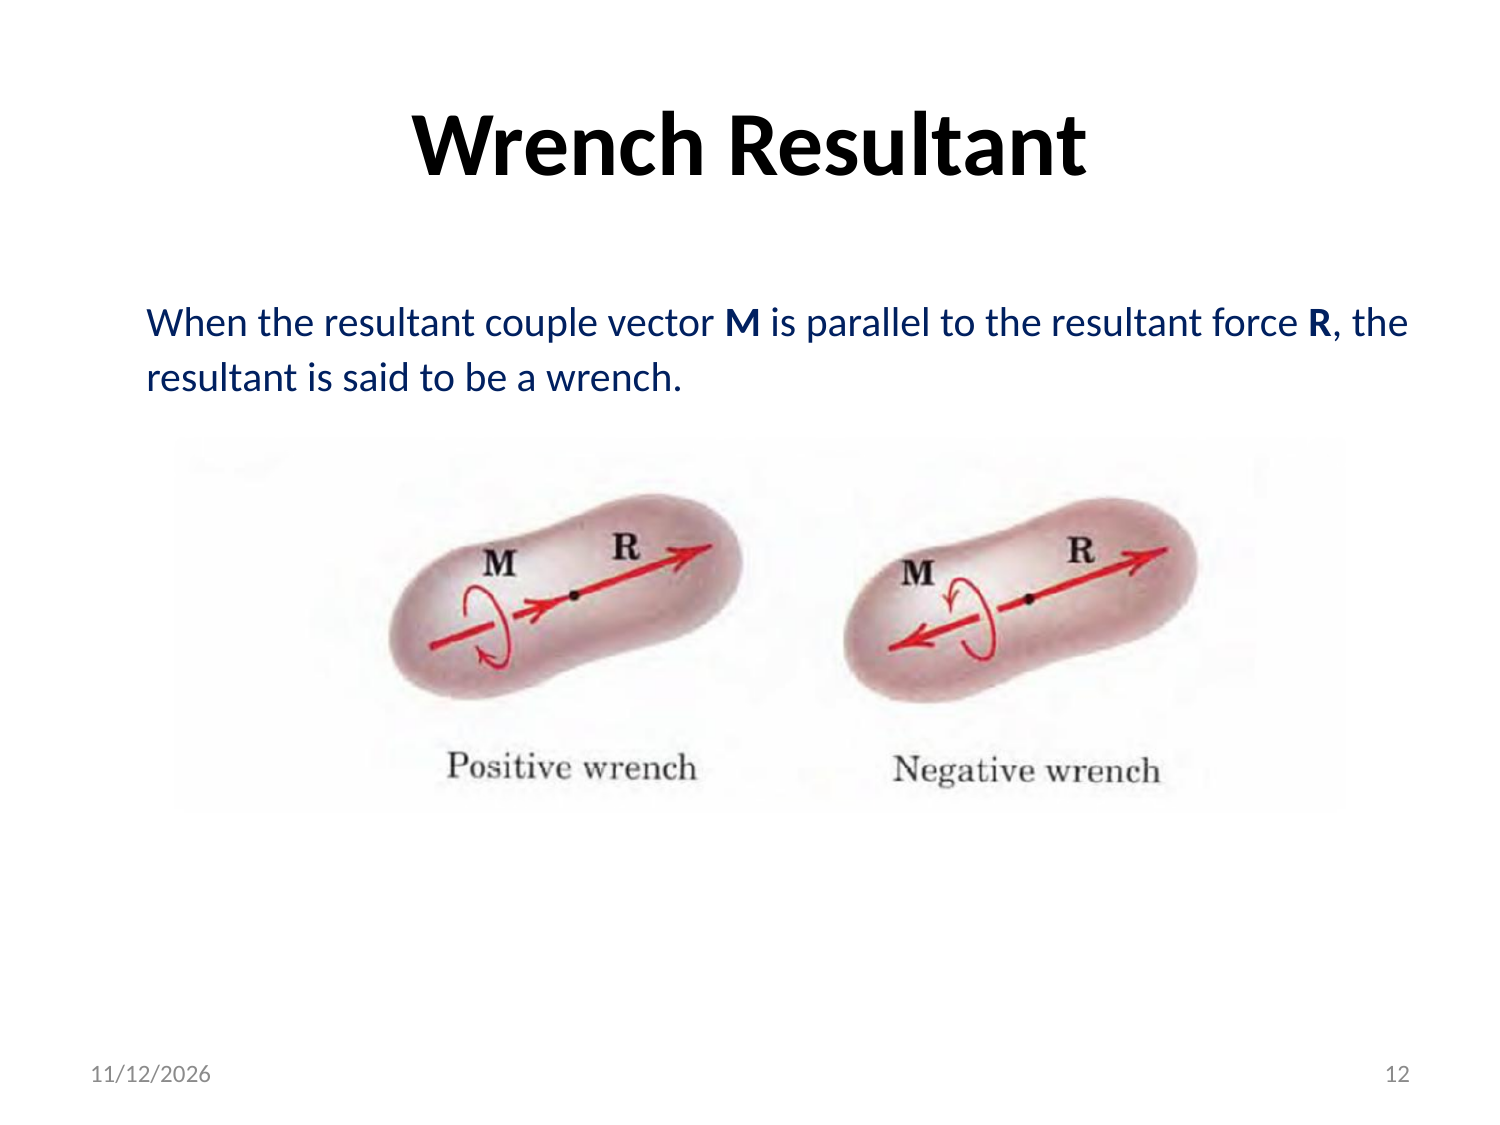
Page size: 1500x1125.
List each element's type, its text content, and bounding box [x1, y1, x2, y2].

list When the resultant couple vector M is parallel to the resultant force R, the resultant is said to be a wrench. [75, 262, 1425, 1005]
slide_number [75, 1042, 425, 1103]
title Wrench Resultant [75, 45, 1425, 233]
slide_number 12 [1074, 1042, 1425, 1103]
picture [174, 437, 1346, 813]
